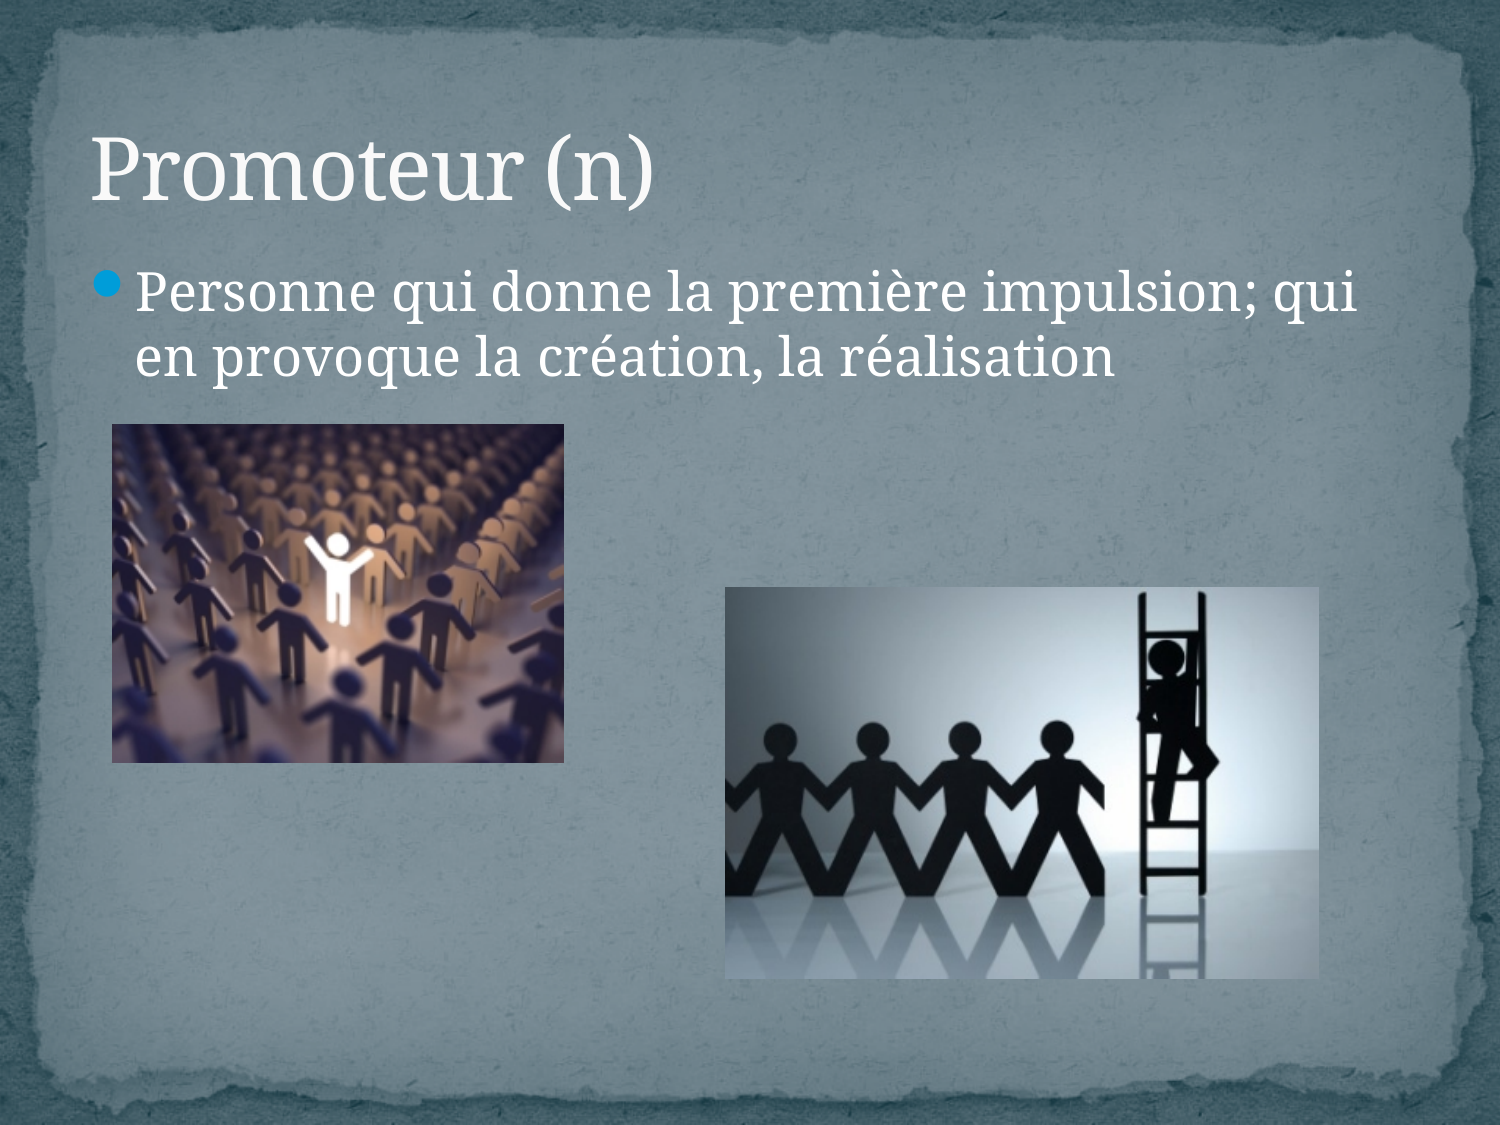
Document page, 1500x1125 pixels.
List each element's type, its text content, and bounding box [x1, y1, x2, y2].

title Promoteur (n) [74, 24, 1425, 225]
list Personne qui donne la première impulsion; qui en provoque la création, la réalisation [75, 249, 1425, 1000]
picture [112, 424, 564, 763]
picture [725, 587, 1319, 979]
